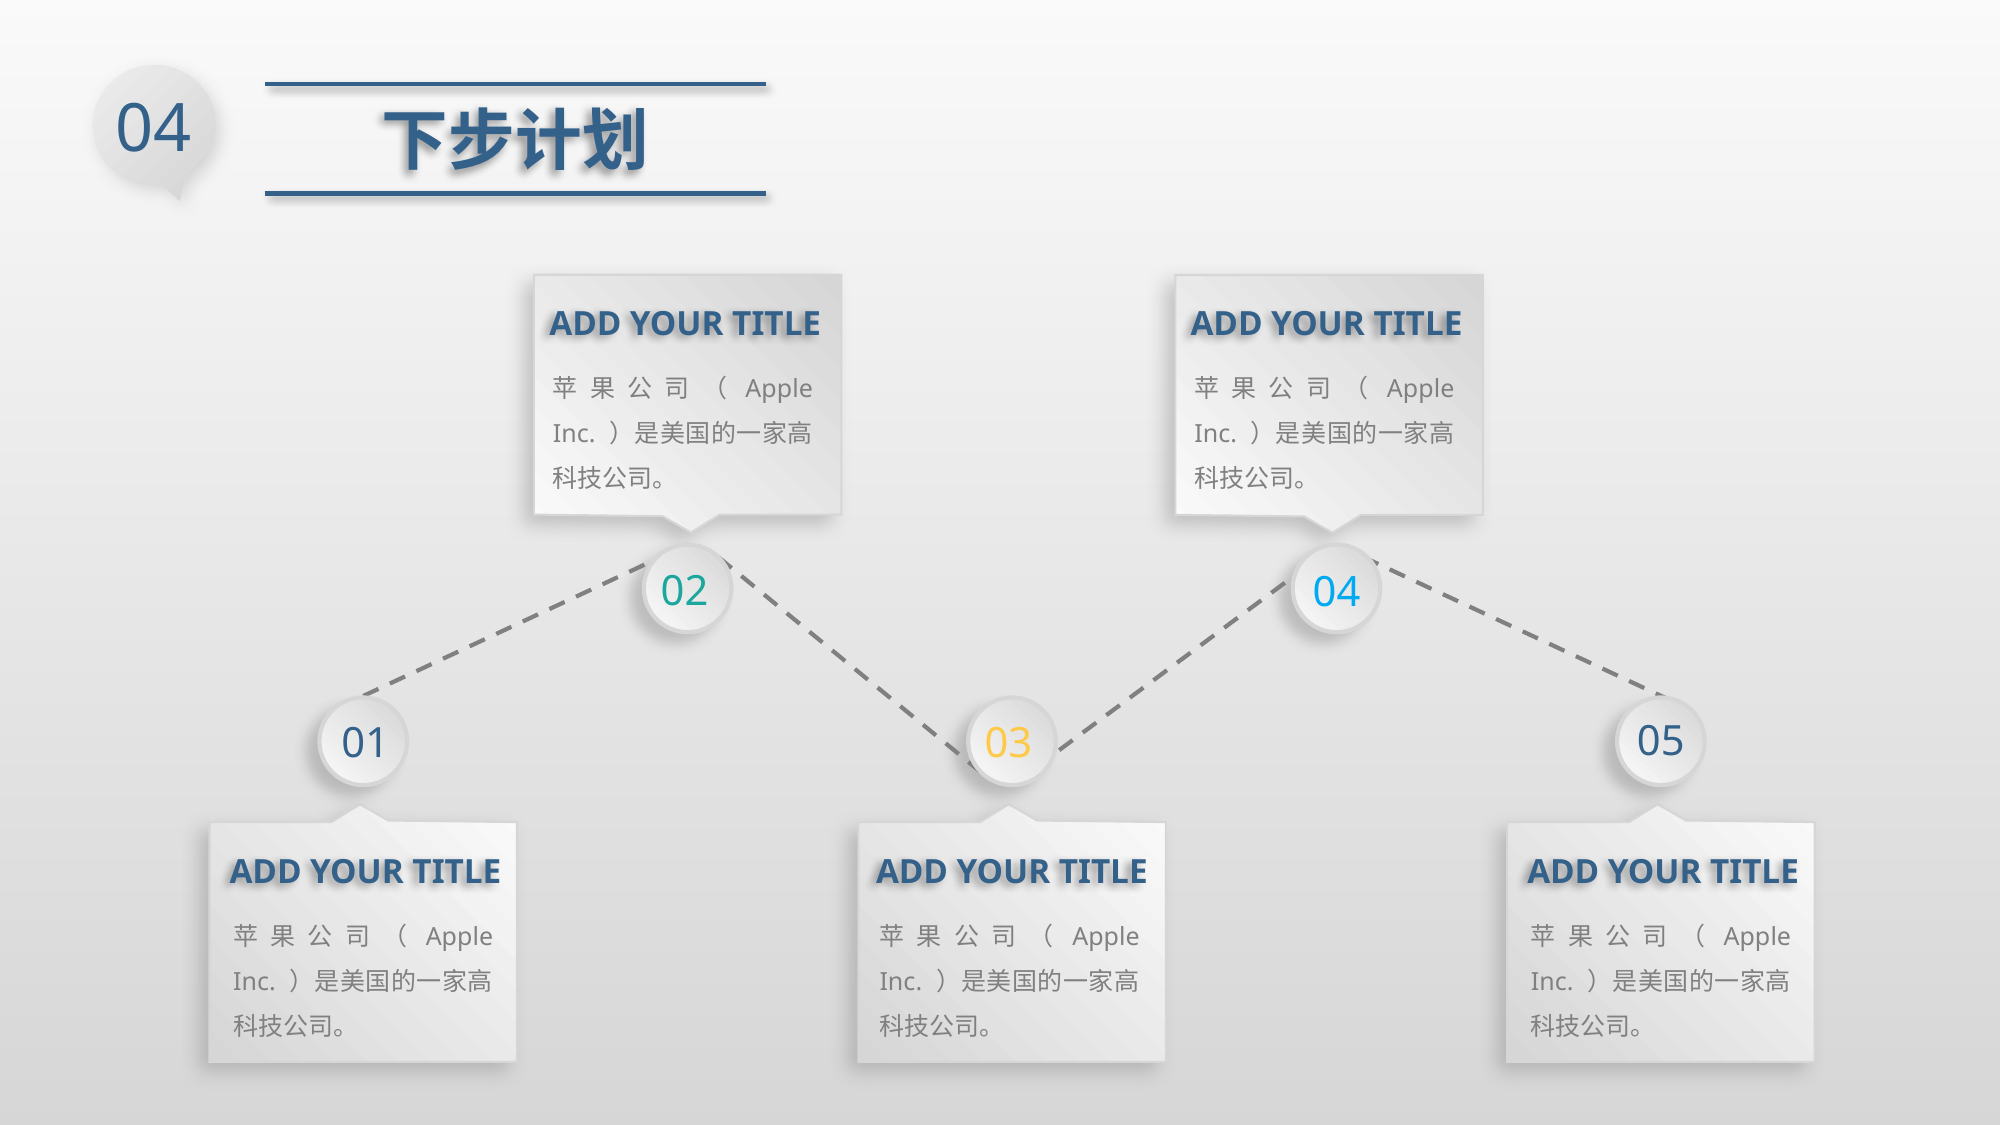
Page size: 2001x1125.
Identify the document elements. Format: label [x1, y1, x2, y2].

text_box [858, 804, 1166, 1062]
text_box [1175, 274, 1483, 533]
text_box [92, 65, 216, 186]
text_box [1507, 804, 1815, 1062]
text_box [319, 697, 408, 786]
text_box [363, 544, 688, 696]
text_box [1292, 544, 1381, 633]
text_box [1012, 544, 1337, 786]
text_box [1337, 544, 1692, 711]
text_box [967, 697, 1056, 786]
text_box [1617, 697, 1705, 786]
text_box [718, 557, 982, 773]
text_box [533, 274, 842, 533]
text_box [209, 804, 518, 1062]
text_box [643, 544, 732, 633]
text_box [264, 84, 767, 194]
